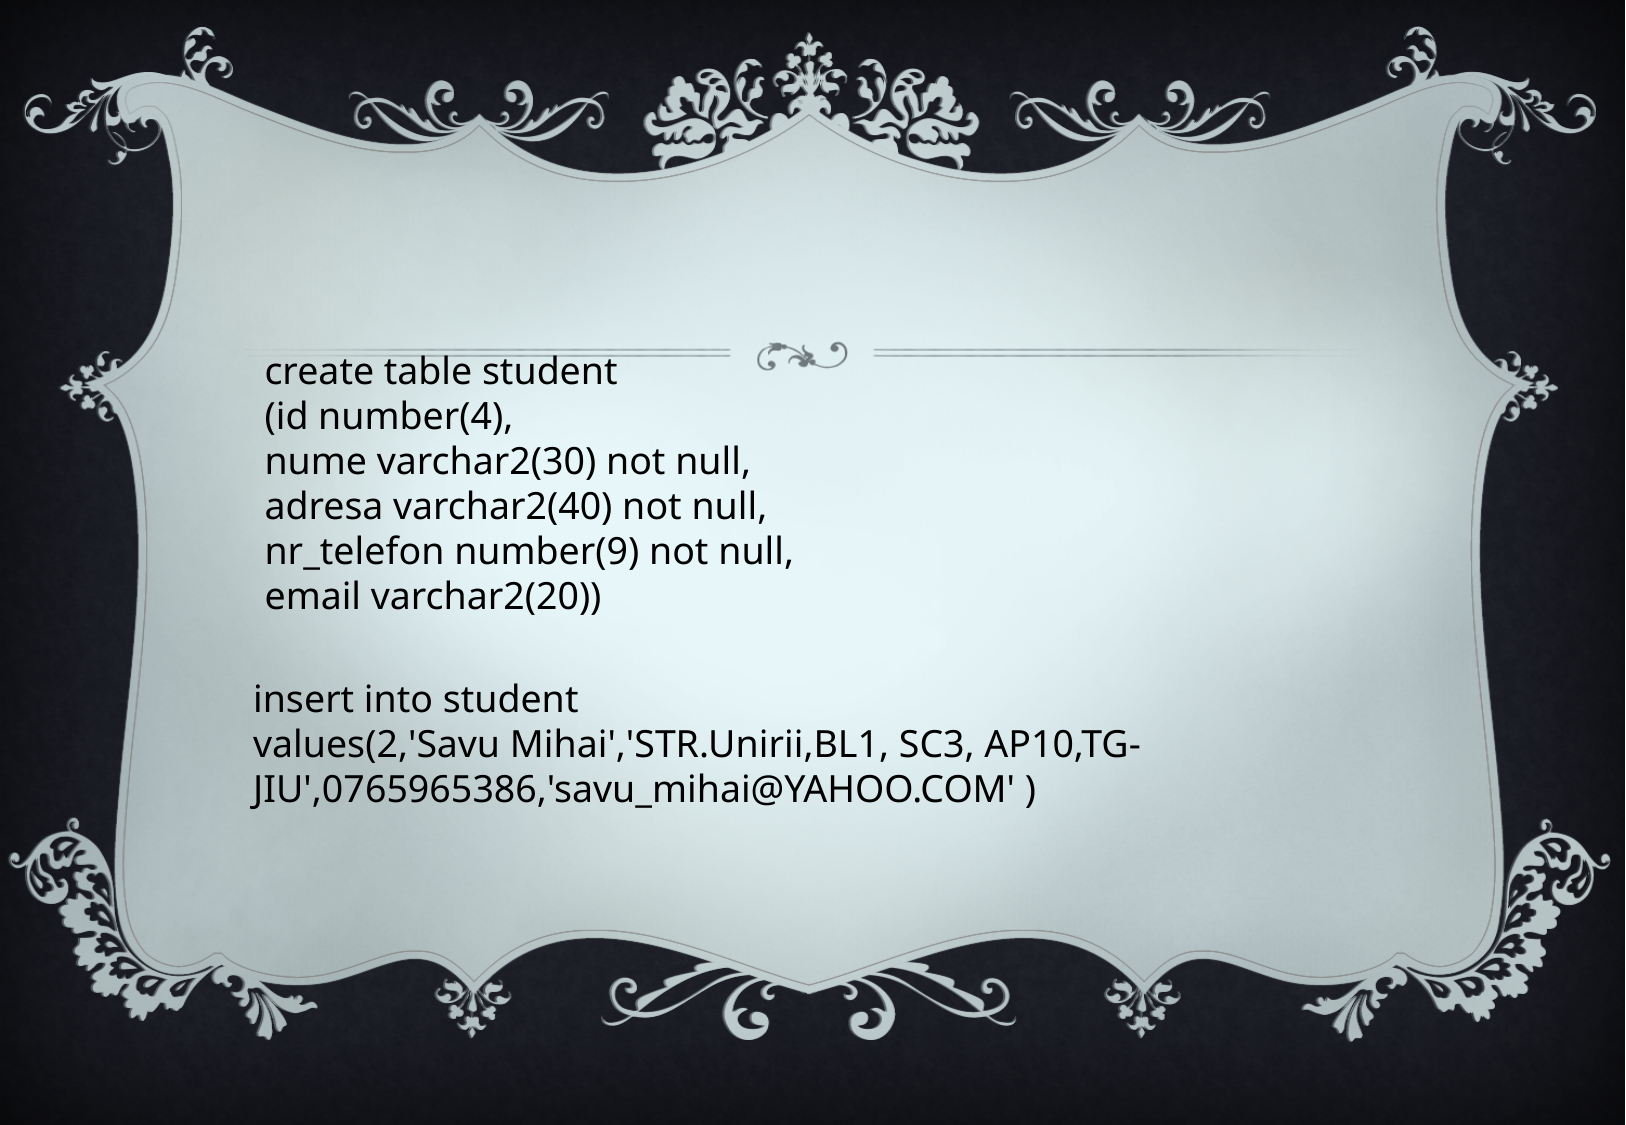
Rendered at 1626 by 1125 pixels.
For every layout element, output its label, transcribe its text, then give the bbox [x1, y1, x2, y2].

text_box create table student (id number(4), nume varchar2(30) not null, adresa varchar2(40) not null, nr_telefon number(9) not null, email varchar2(20)) [249, 339, 1063, 625]
picture [0, 419, 1625, 1125]
picture [0, 0, 1625, 265]
text_box insert into student values(2,'Savu Mihai','STR.Unirii,BL1, SC3, AP10,TG-JIU',0765965386,'savu_mihai@YAHOO.COM' ) [238, 667, 1481, 818]
